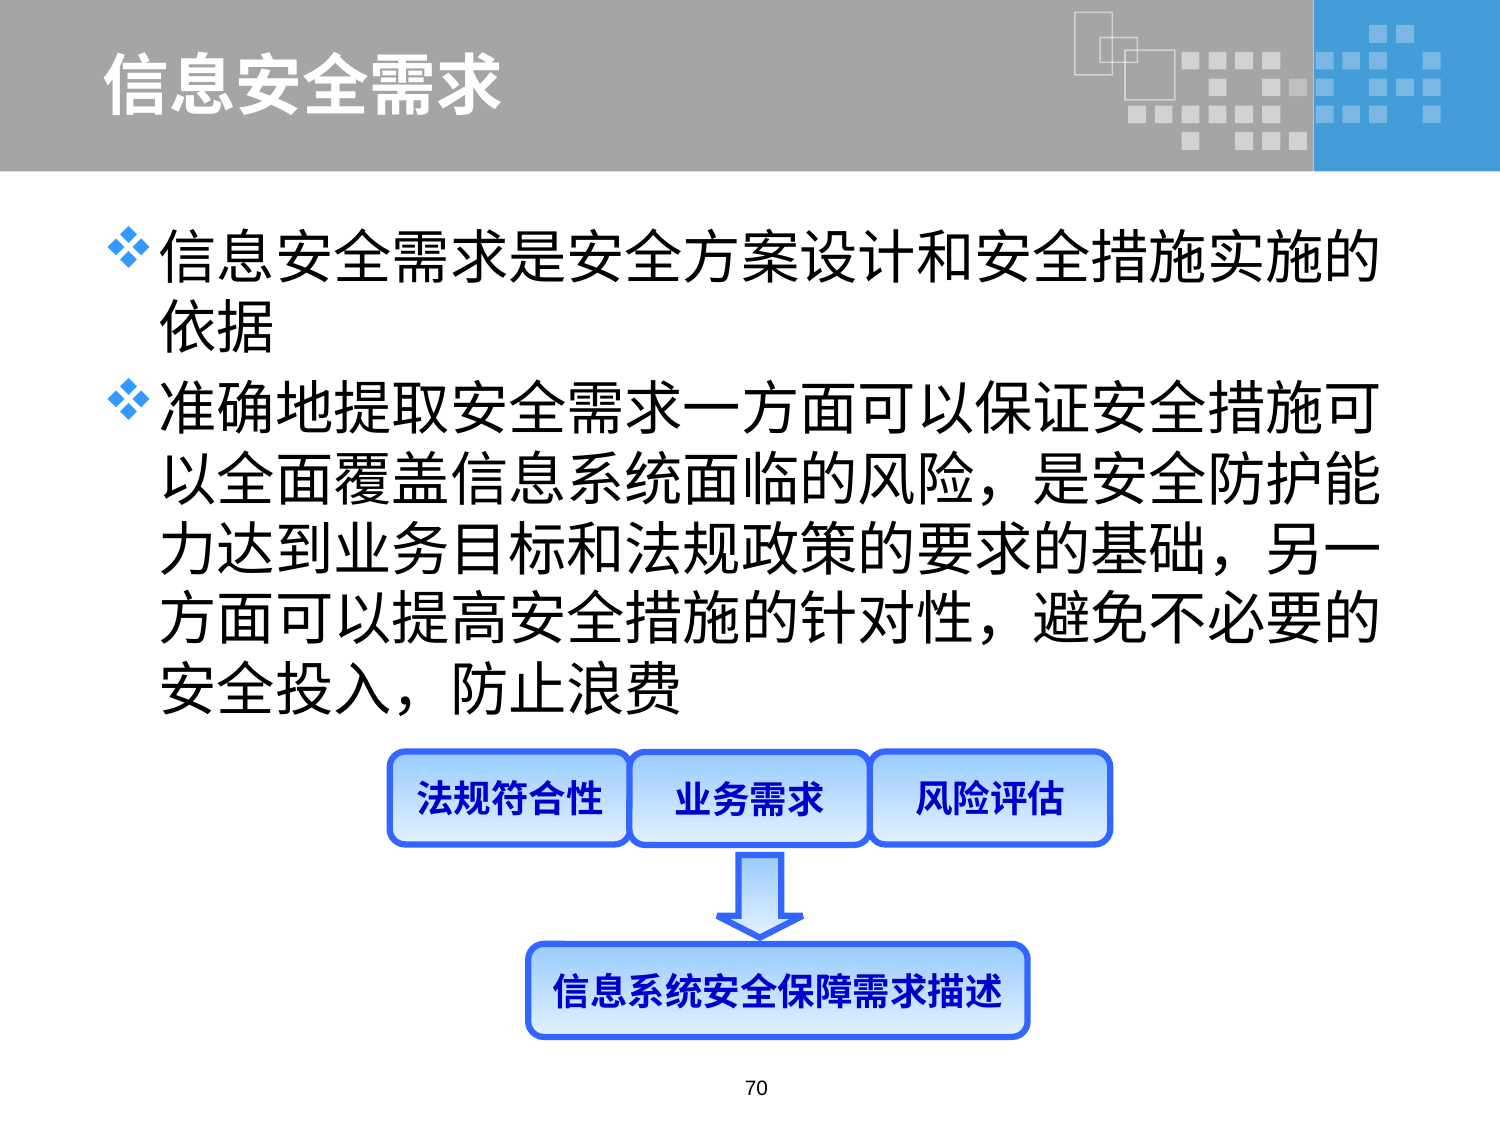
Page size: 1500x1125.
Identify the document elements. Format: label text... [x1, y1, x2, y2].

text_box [389, 751, 1111, 1038]
title 信息安全需求 [87, 42, 1252, 123]
slide_number 70 [687, 1066, 826, 1111]
list 信息安全需求是安全方案设计和安全措施实施的依据 准确地提取安全需求一方面可以保证安全措施可以全面覆盖信息系统面临的风险，是安全防护能力达到业务目标和法规政策的要求的基础，另一方面可以提高安全措施的针对性，避免不必要的安全投入，防止浪费 [87, 212, 1432, 1050]
